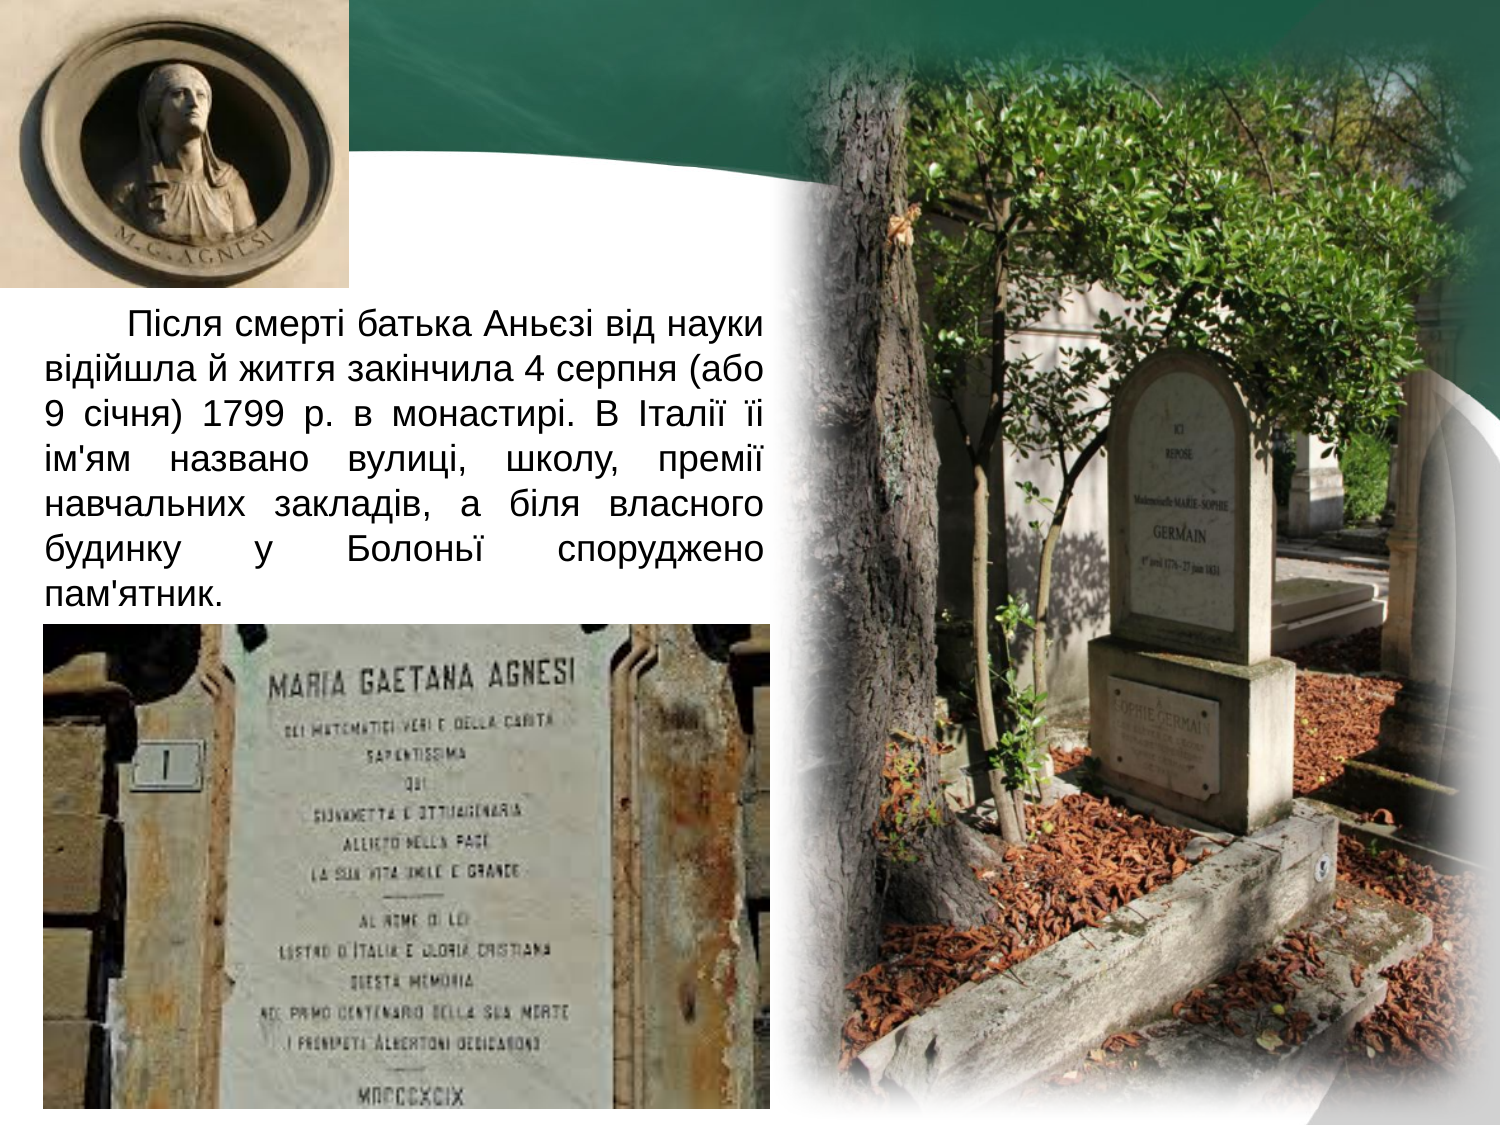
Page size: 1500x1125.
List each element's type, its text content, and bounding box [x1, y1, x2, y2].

text_box Після смерті батька Аньєзі вiд науки відійшла й житгя закінчила 4 серпня (або 9 січня) 1799 р. в монастирі. B Італії їі iм'ям названо вулиці, школу, премії навчальних закладів, а бiля власного будинку у Болоньї споруджено пам'ятник. [29, 291, 762, 622]
picture [0, 0, 1500, 1125]
